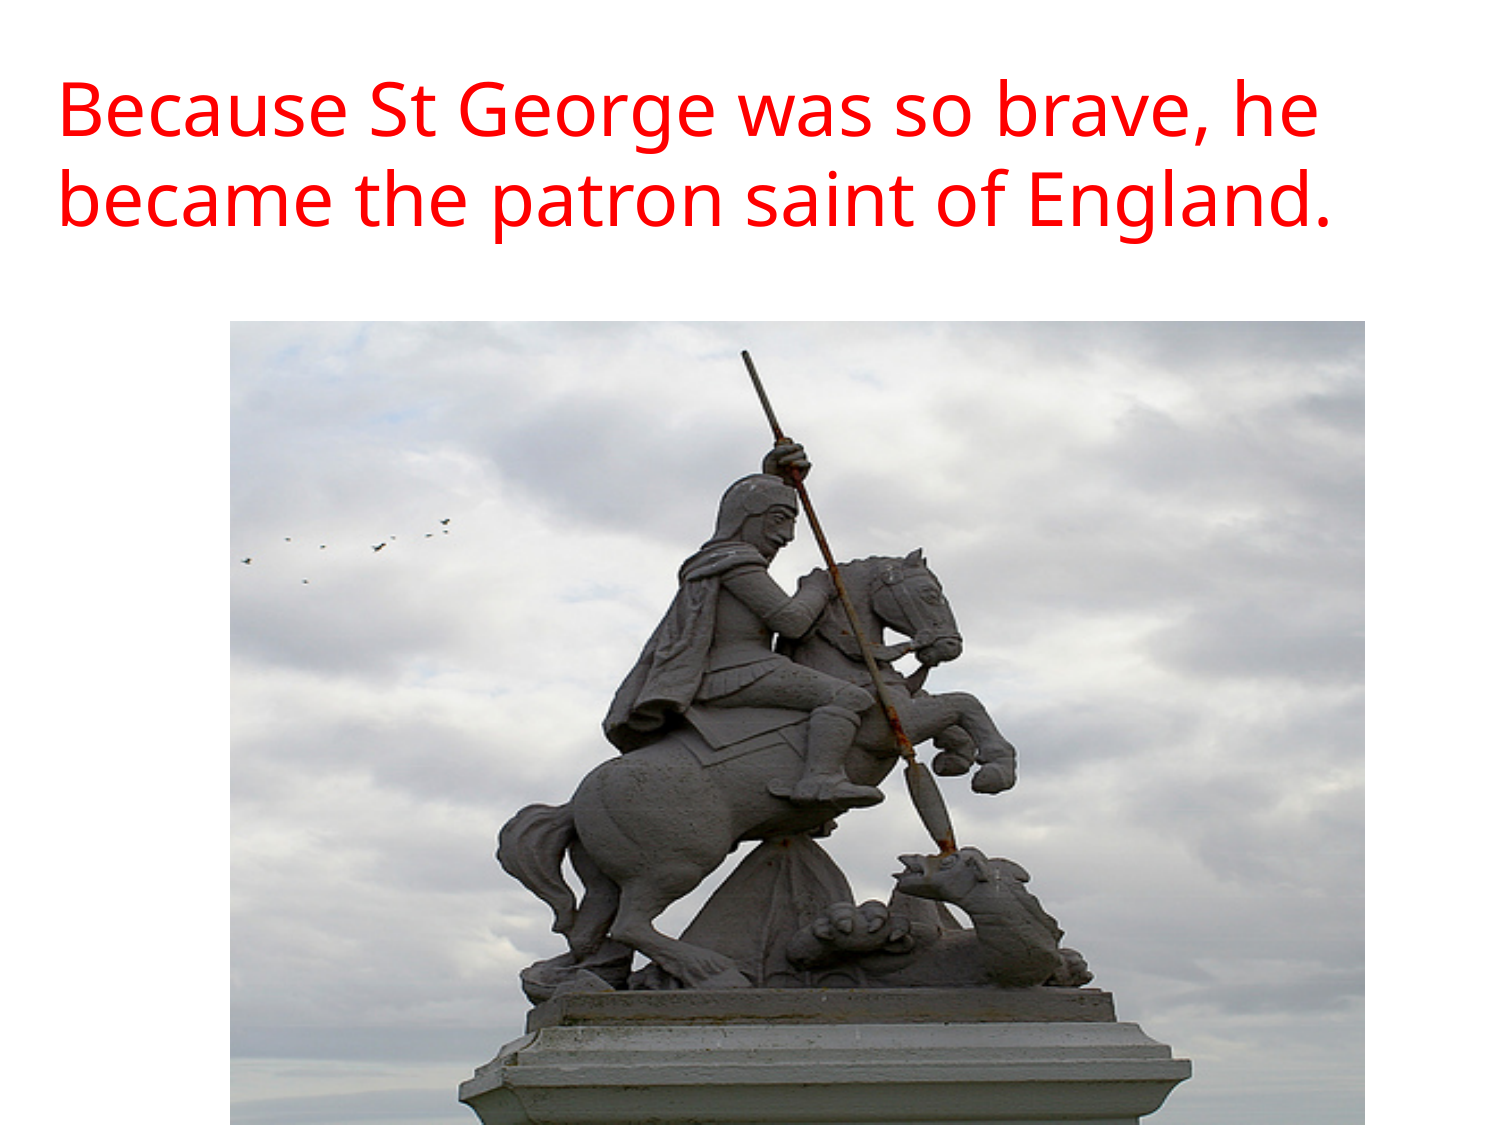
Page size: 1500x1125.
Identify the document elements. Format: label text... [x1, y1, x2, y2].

picture [229, 321, 1365, 1125]
text_box Because St George was so brave, he became the patron saint of England. [41, 54, 1412, 250]
